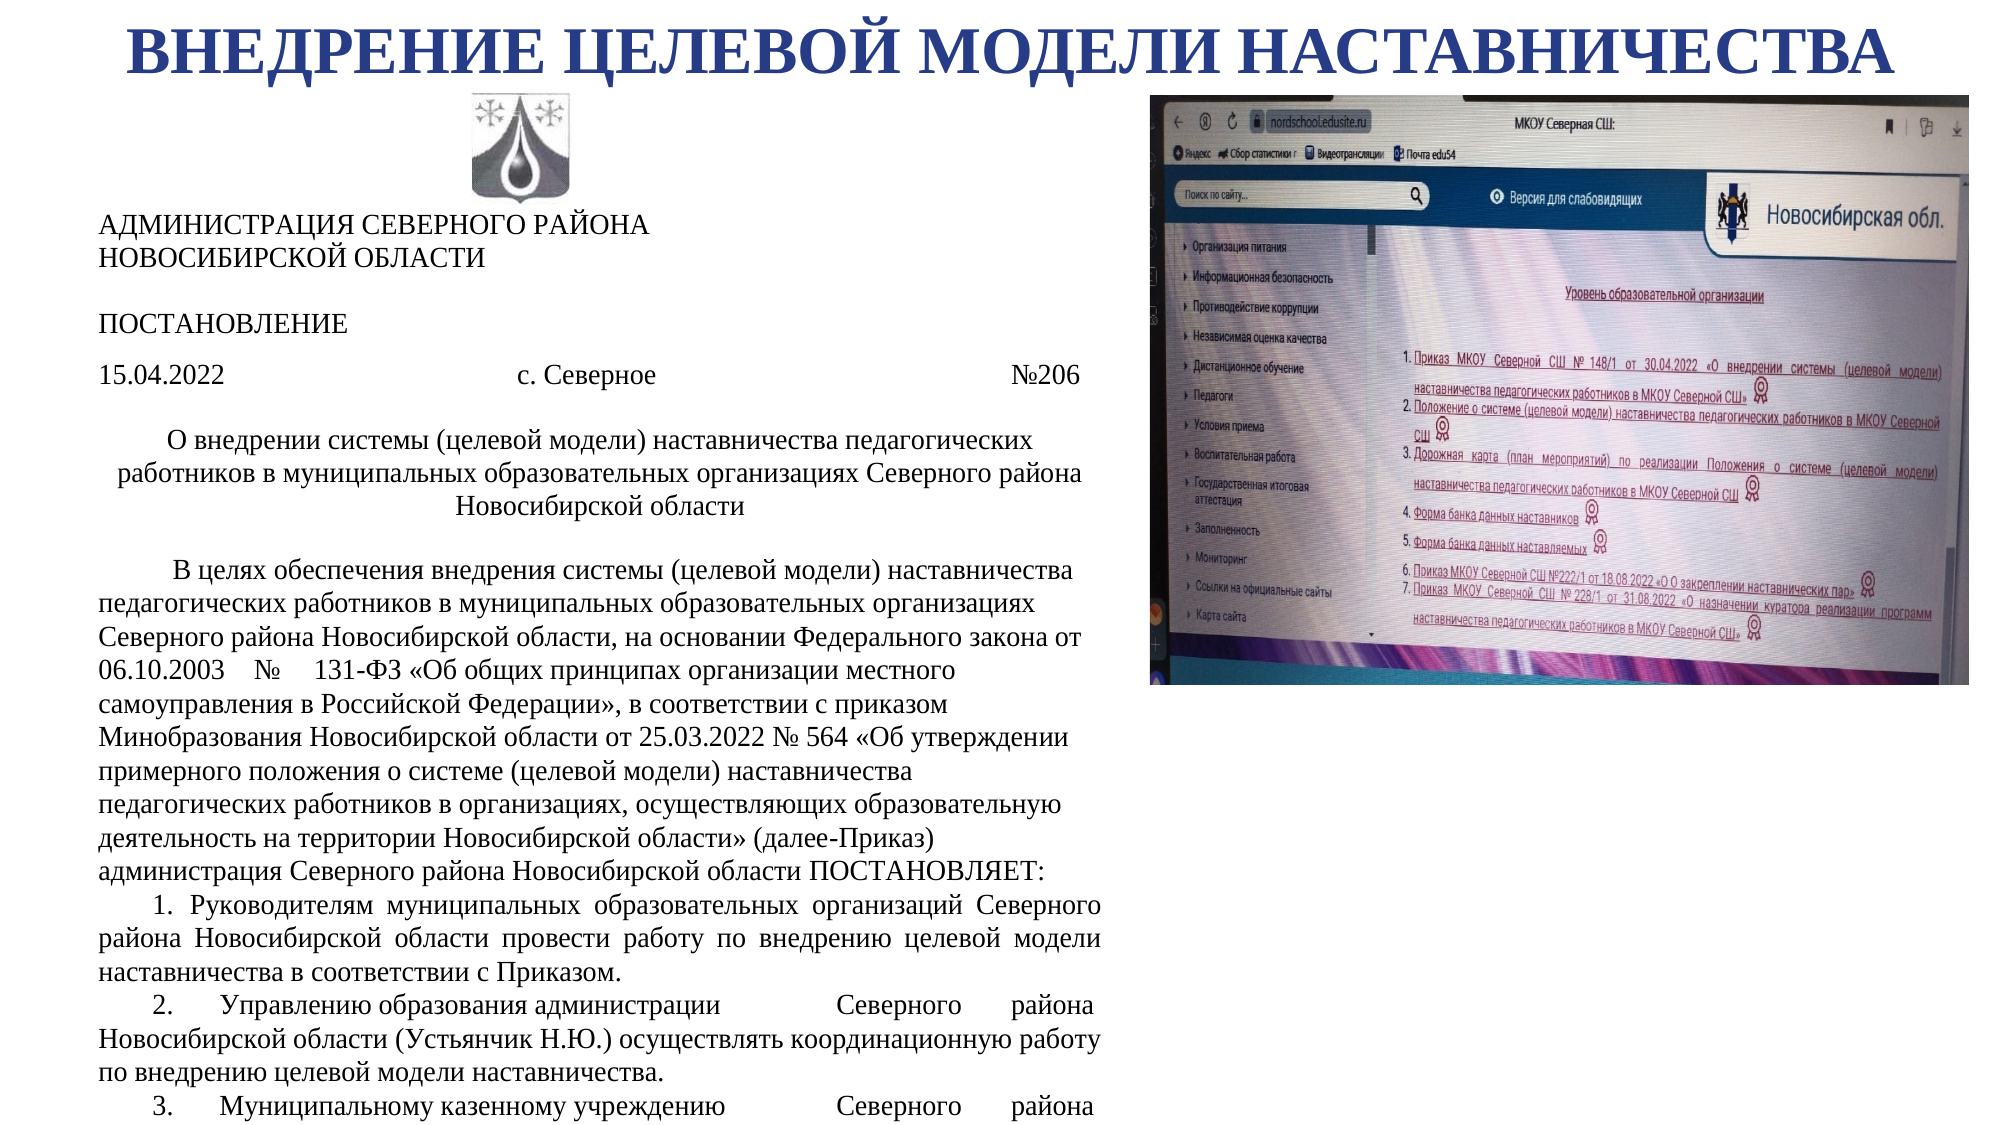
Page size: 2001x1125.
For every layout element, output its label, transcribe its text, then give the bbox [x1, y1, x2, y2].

text_box ВНЕДРЕНИЕ ЦЕЛЕВОЙ МОДЕЛИ НАСТАВНИЧЕСТВА [1131, 0, 2000, 95]
picture [10, 0, 1131, 1125]
picture [1149, 95, 1970, 685]
